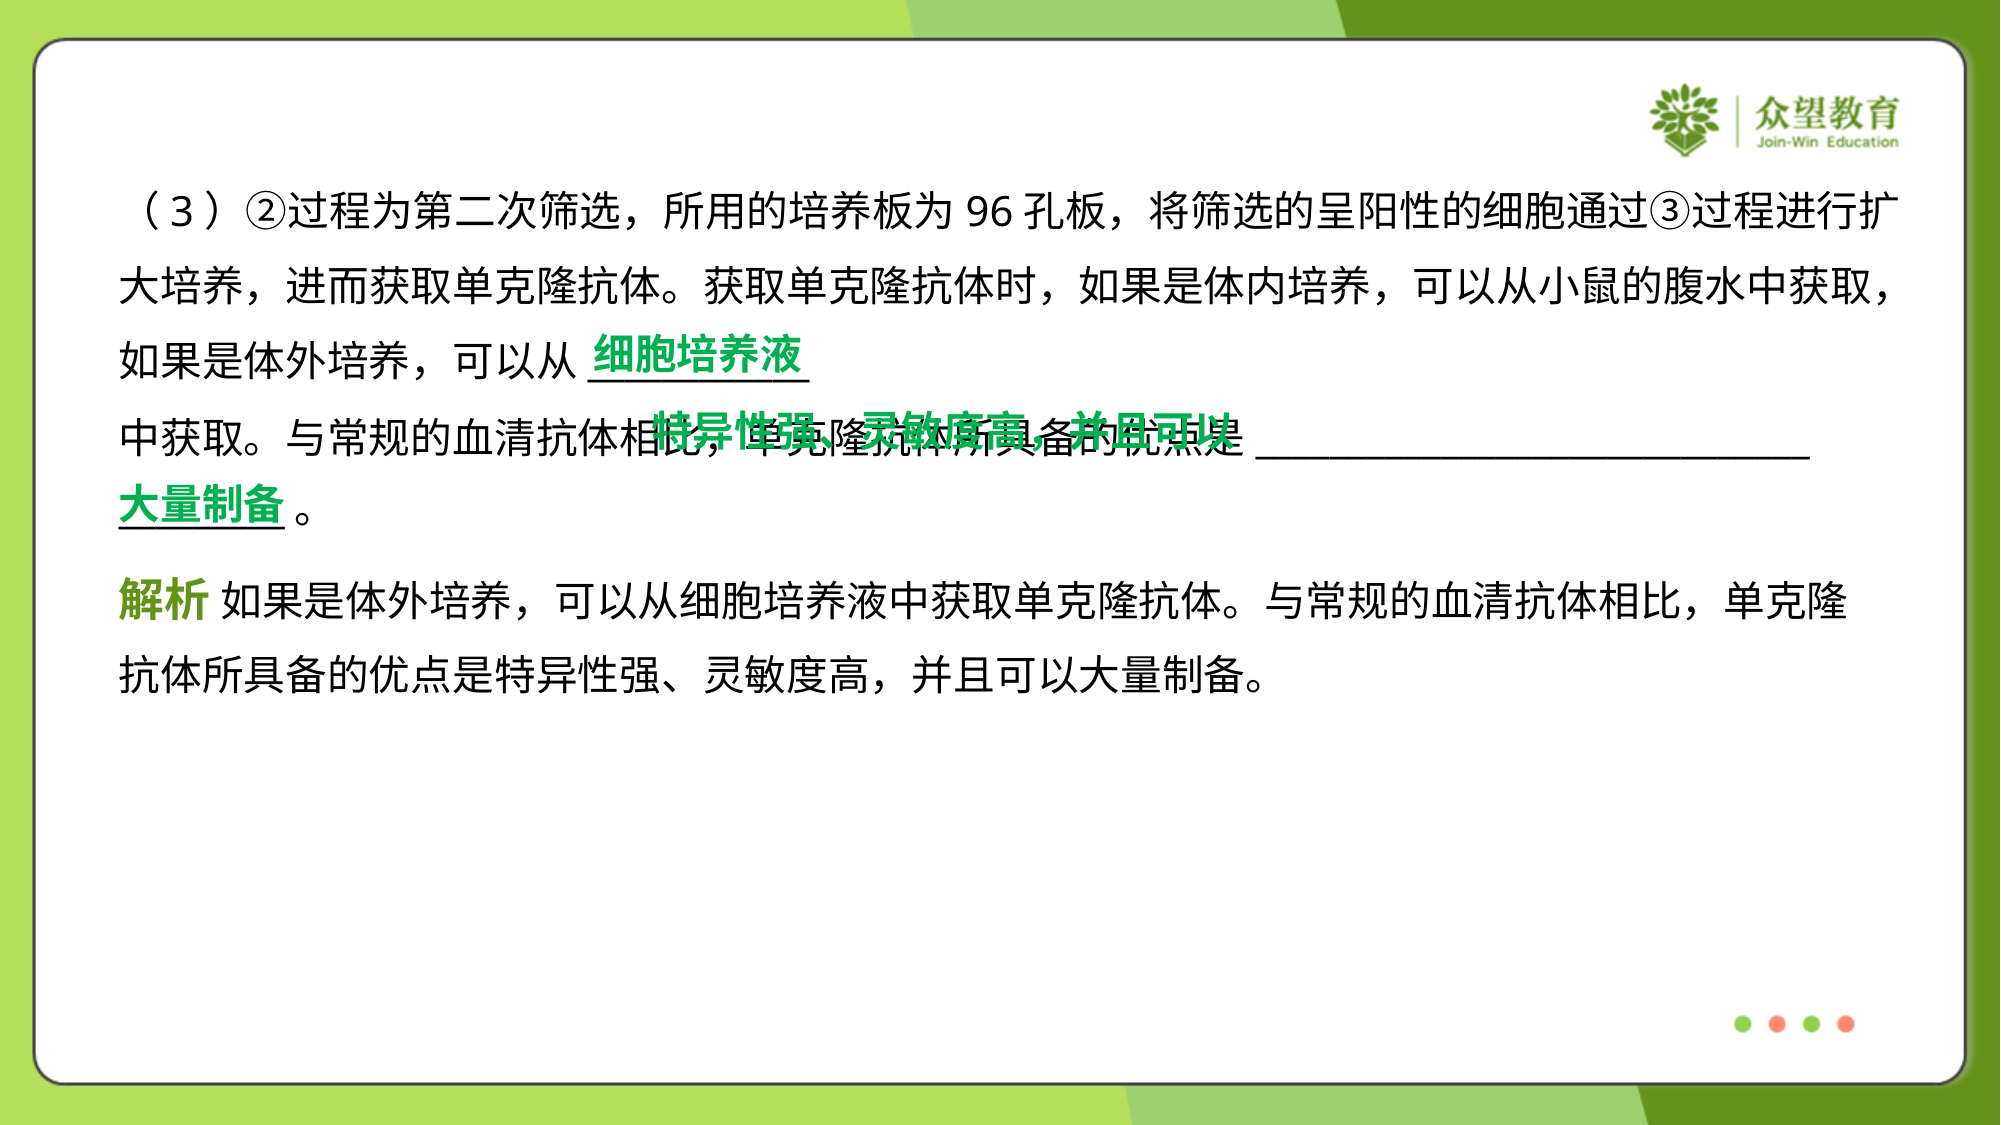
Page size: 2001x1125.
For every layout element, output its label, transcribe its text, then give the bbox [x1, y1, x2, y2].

text_box 细胞培养液 [578, 303, 817, 371]
text_box （3）②过程为第二次筛选，所用的培养板为96孔板，将筛选的呈阳性的细胞通过③过程进行扩 大培养，进而获取单克隆抗体。获取单克隆抗体时，如果是体内培养，可以从小鼠的腹水中获取， 如果是体外培养，可以从____________ 中获取。与常规的血清抗体相比，单克隆抗体所具备的优点是______________________________ _________。 [118, 159, 1883, 525]
text_box 特异性强、灵敏度高，并且可以 大量制备 [118, 380, 1882, 521]
picture [0, 0, 2000, 1125]
text_box 解析 如果是体外培养，可以从细胞培养液中获取单克隆抗体。与常规的血清抗体相比，单克隆 抗体所具备的优点是特异性强、灵敏度高，并且可以大量制备。 [118, 542, 1883, 692]
